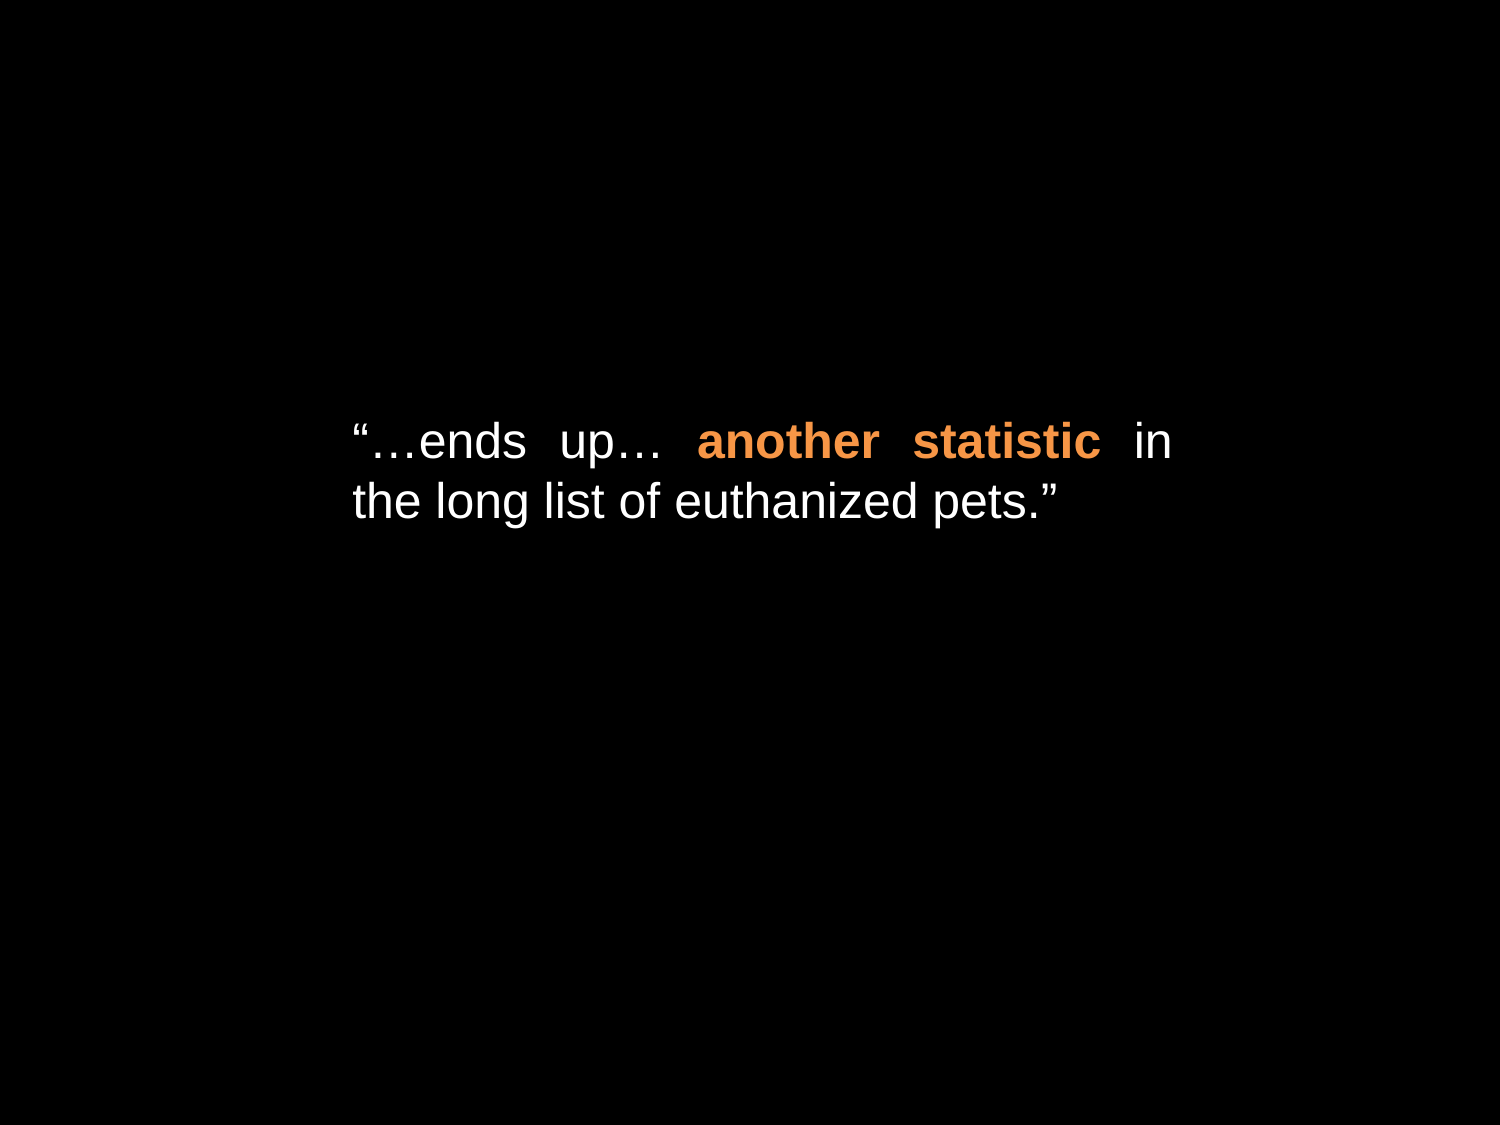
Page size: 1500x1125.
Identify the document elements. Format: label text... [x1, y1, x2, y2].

text_box “…ends up… another statistic in the long list of euthanized pets.” [337, 401, 1188, 536]
